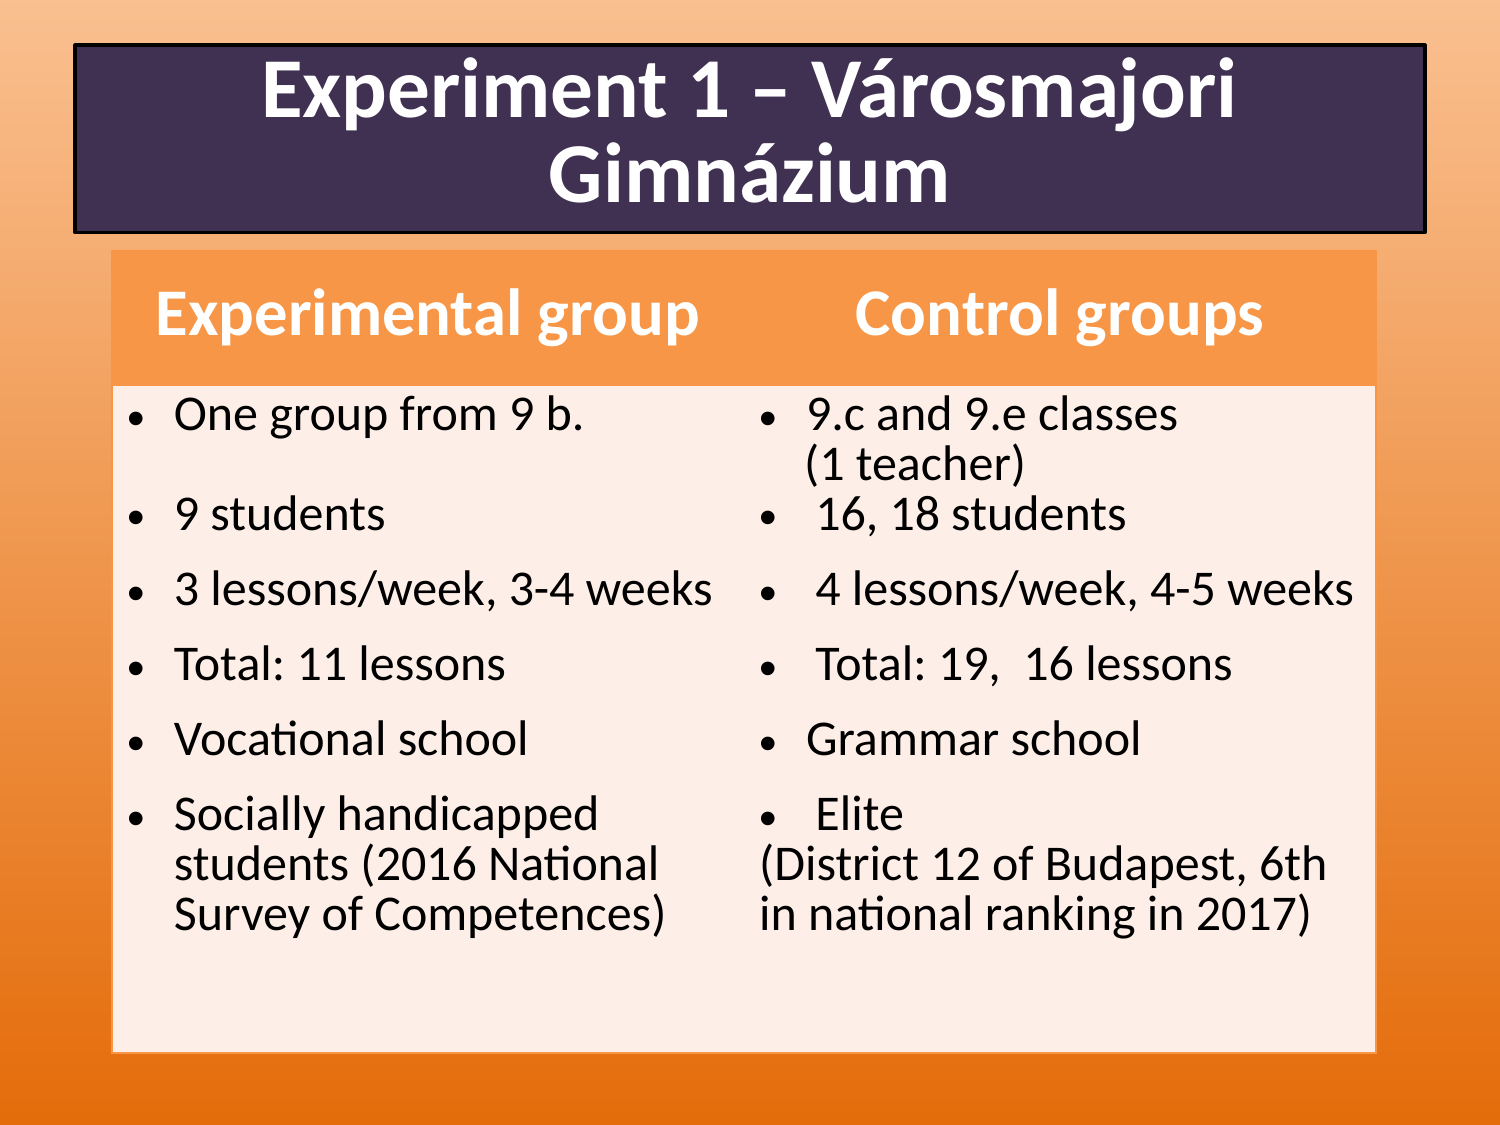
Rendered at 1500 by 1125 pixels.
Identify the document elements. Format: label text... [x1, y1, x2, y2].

table_header Experimental group [113, 252, 744, 384]
table_cell 9.c and 9.e classes (1 teacher) 16, 18 students 4 lessons/week, 4-5 weeks Total: 19, 16 lessons Grammar school Elite (District 12 of Budapest, 6th in national ranking in 2017) [744, 386, 1375, 1052]
table_cell One group from 9 b. 9 students 3 lessons/week, 3-4 weeks Total: 11 lessons Vocational school Socially handicapped students (2016 National Survey of Competences) [113, 386, 744, 1052]
table_header Control groups [744, 252, 1375, 384]
title Experiment 1 – Városmajori Gimnázium [73, 43, 1427, 234]
